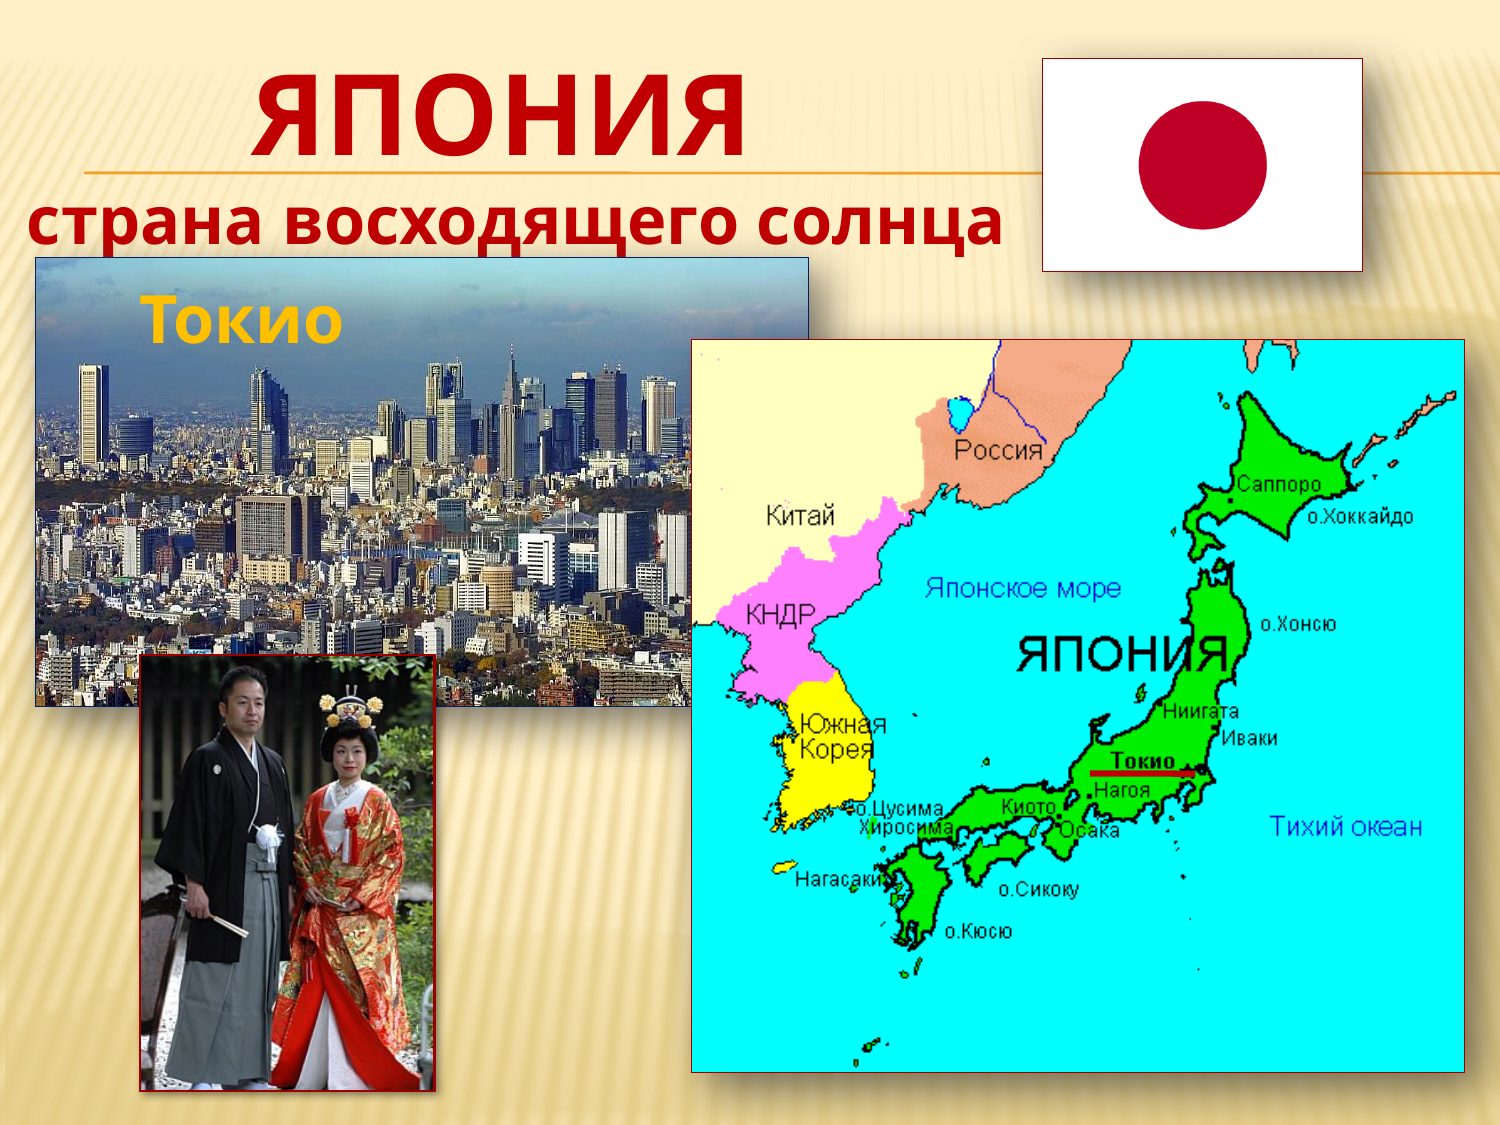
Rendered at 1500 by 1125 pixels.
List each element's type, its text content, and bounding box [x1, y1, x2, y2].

text_box ЯПОНИЯ страна восходящего солнца [11, 35, 1022, 265]
picture [1042, 58, 1363, 272]
picture [34, 257, 1465, 1091]
